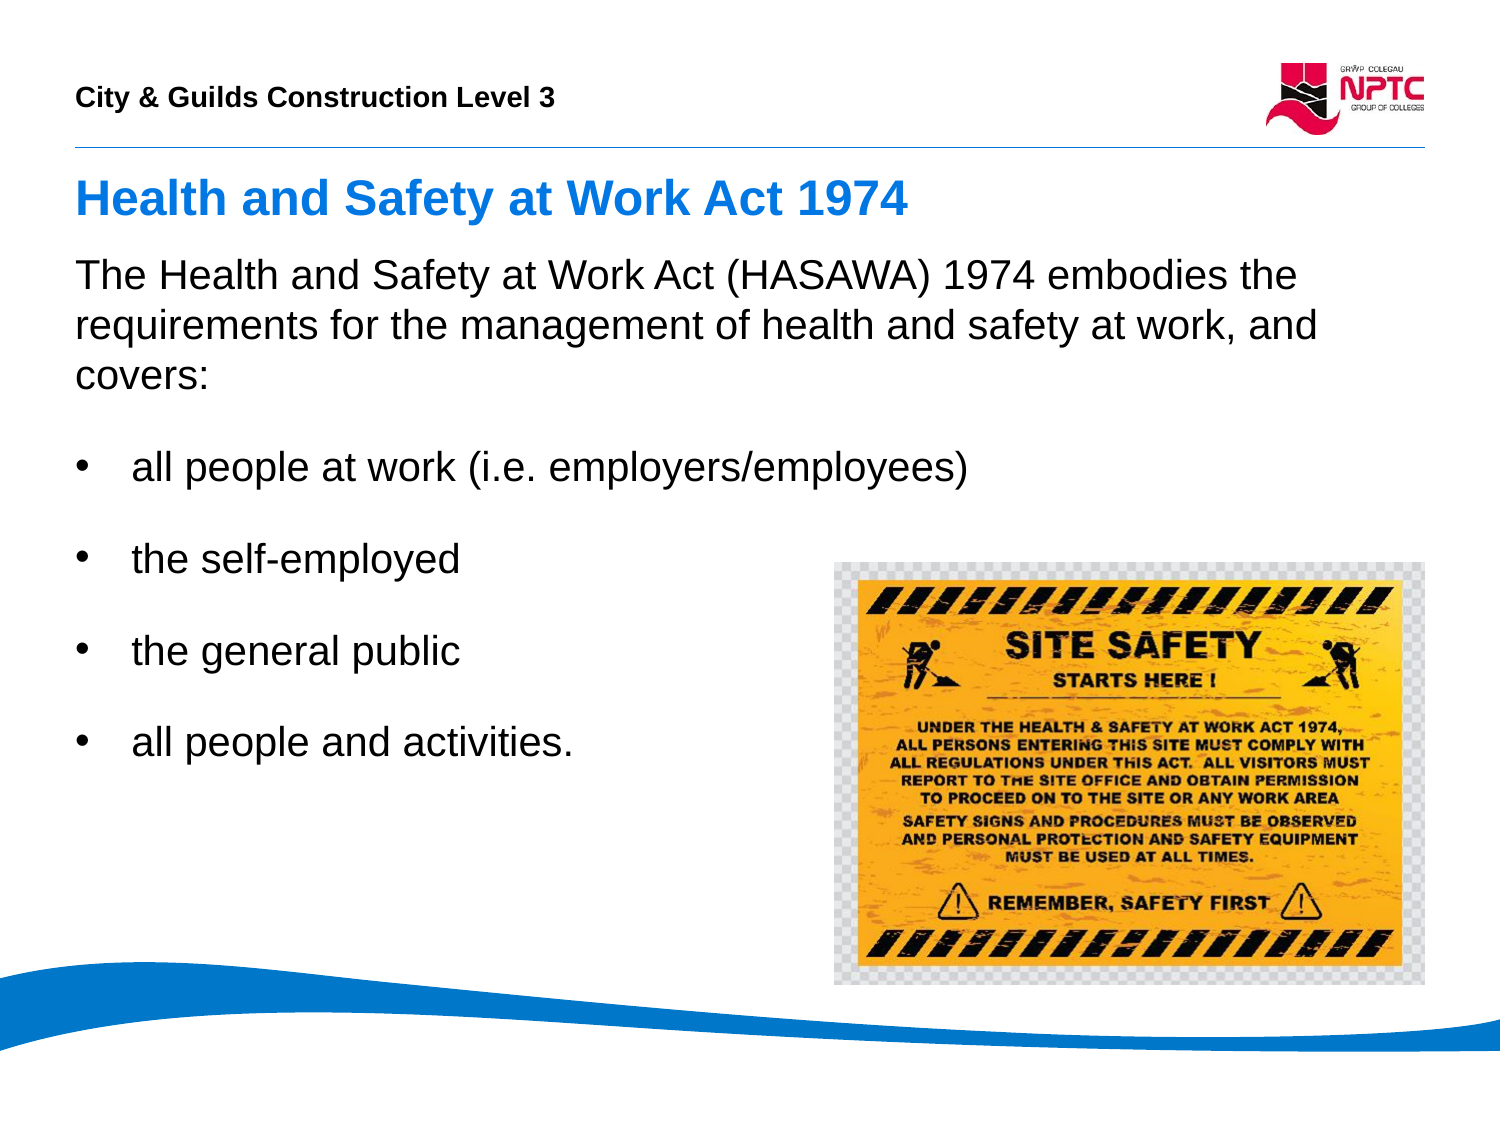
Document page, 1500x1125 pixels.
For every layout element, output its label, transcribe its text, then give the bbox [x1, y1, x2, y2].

picture [1266, 63, 1424, 135]
list The Health and Safety at Work Act (HASAWA) 1974 embodies the requirements for the management of health and safety at work, and covers: all people at work (i.e. employers/employees) the self-employed the general public all people and activities. [74, 247, 1426, 946]
picture [834, 562, 1426, 985]
title Health and Safety at Work Act 1974 [74, 165, 1426, 229]
